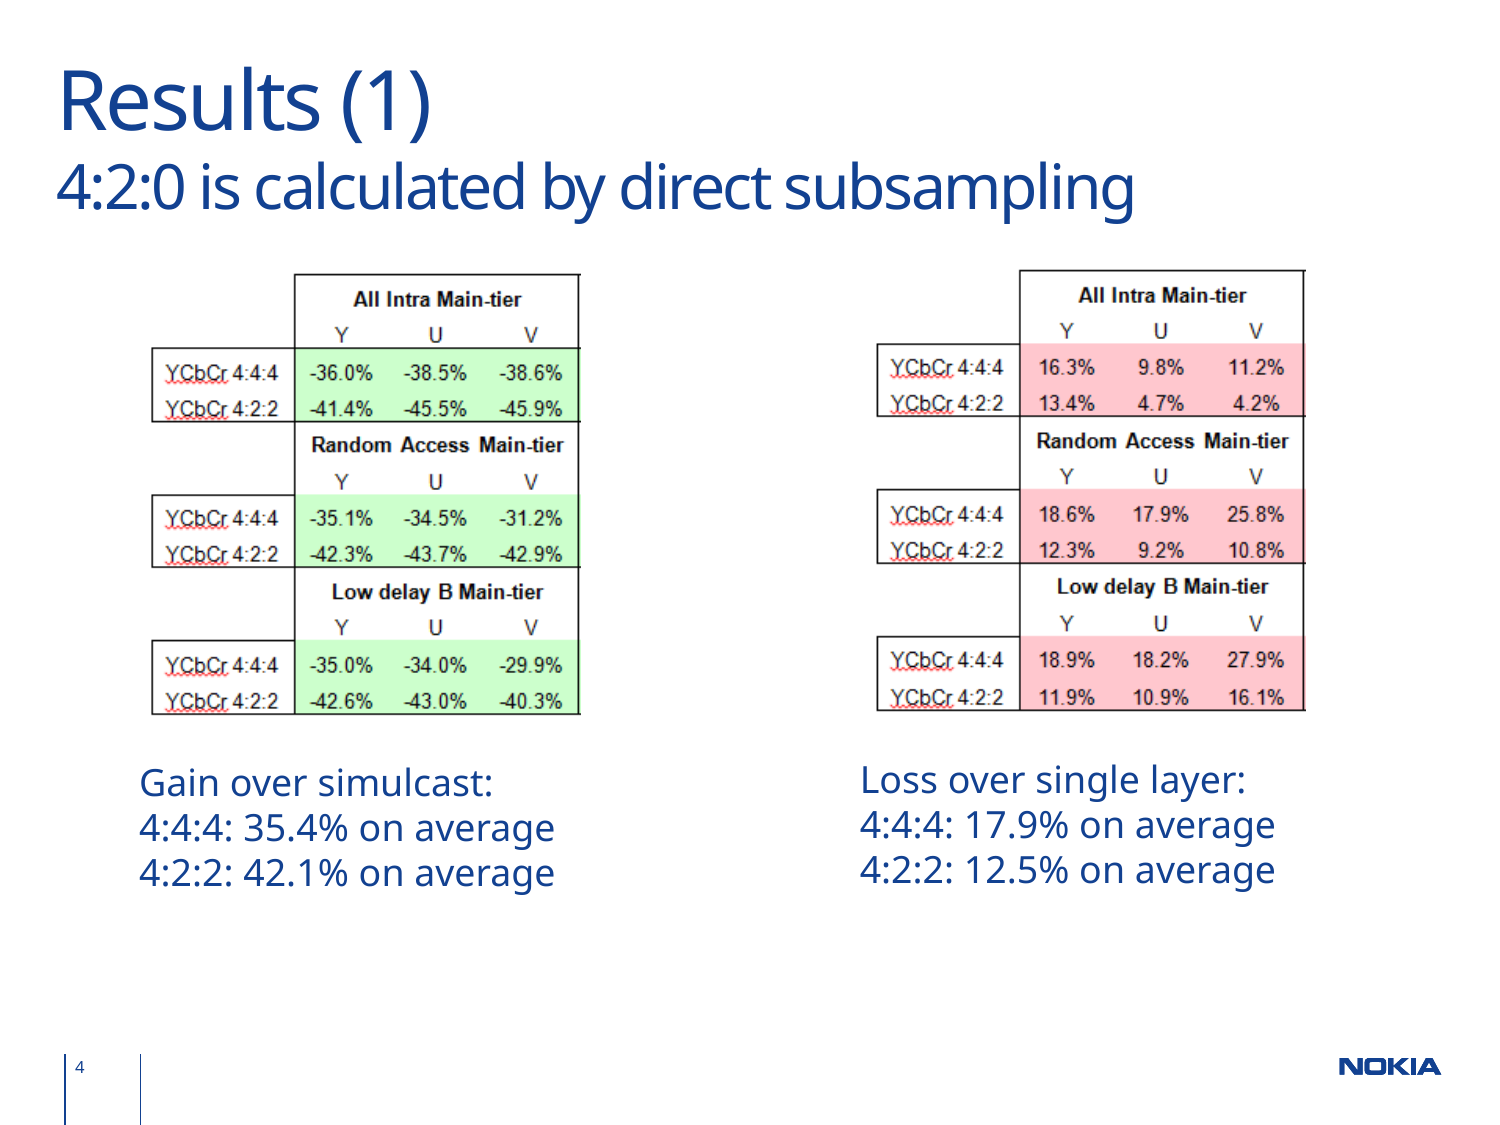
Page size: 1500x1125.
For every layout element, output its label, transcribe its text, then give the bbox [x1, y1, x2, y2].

text_box Gain over simulcast: 4:4:4: 35.4% on average 4:2:2: 42.1% on average [124, 751, 571, 902]
picture [147, 270, 581, 723]
picture [844, 266, 1306, 727]
slide_number 4 [75, 1057, 124, 1079]
text_box Loss over single layer: 4:4:4: 17.9% on average 4:2:2: 12.5% on average [845, 748, 1292, 899]
title Results (1) 4:2:0 is calculated by direct subsampling [56, 47, 1433, 224]
